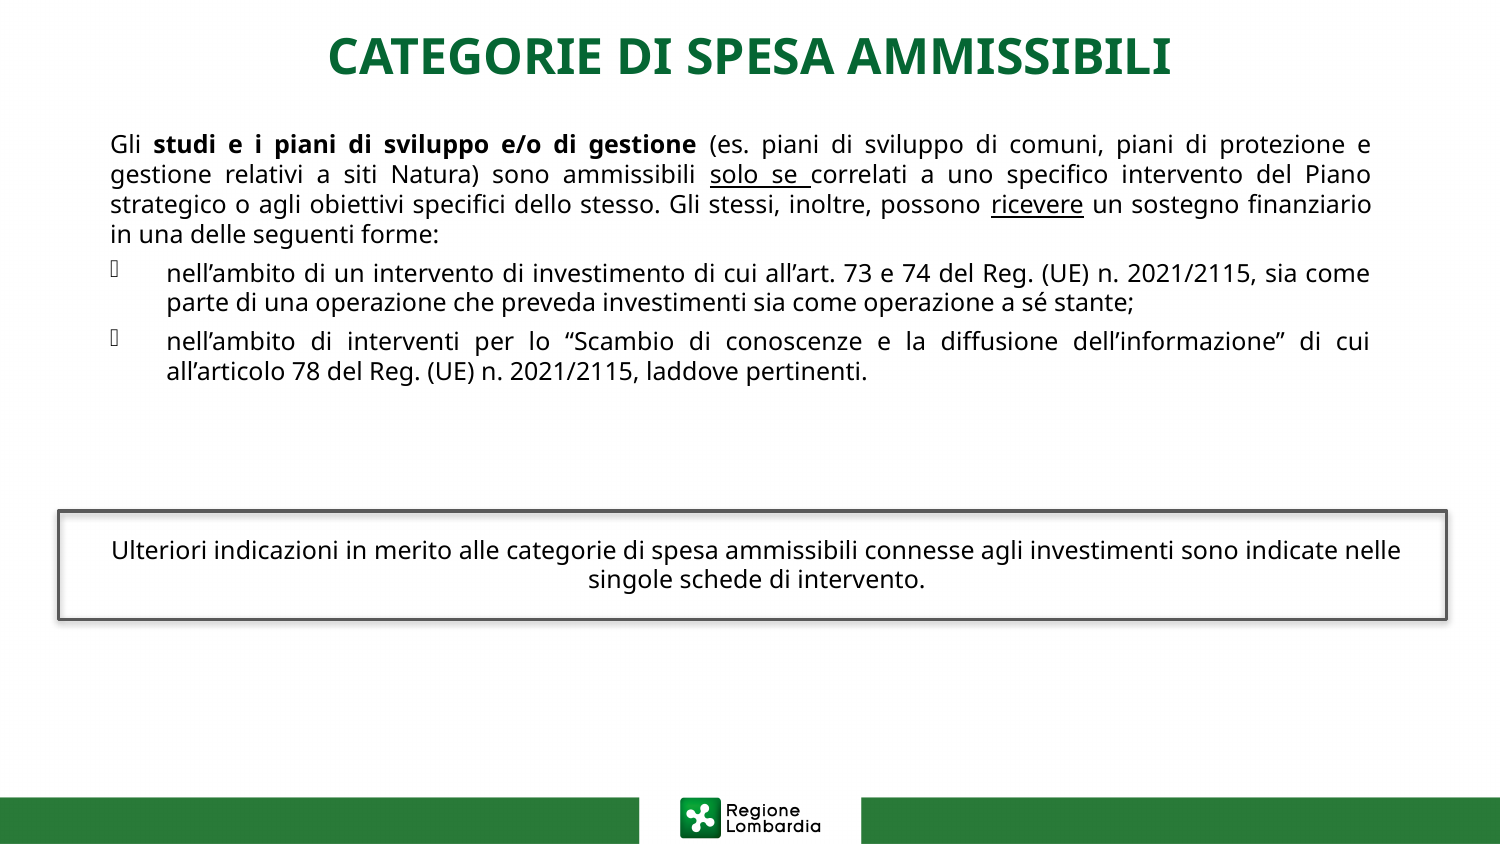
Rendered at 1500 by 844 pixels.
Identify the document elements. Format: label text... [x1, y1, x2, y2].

text_box [58, 510, 1448, 620]
picture [0, 0, 1500, 844]
text_box CATEGORIE DI SPESA AMMISSIBILI [112, 0, 1388, 109]
text_box Gli studi e i piani di sviluppo e/o di gestione (es. piani di sviluppo di comuni, piani di protezione e gestione relativi a siti Natura) sono ammissibili solo se correlati a uno specifico intervento del Piano strategico o agli obiettivi specifici dello stesso. Gli stessi, inoltre, possono ricevere un sostegno finanziario in una delle seguenti forme: nell’ambito di un intervento di investimento di cui all’art. 73 e 74 del Reg. (UE) n. 2021/2115, sia come parte di una operazione che preveda investimenti sia come operazione a sé stante; nell’ambito di interventi per lo “Scambio di conoscenze e la diffusione dell’informazione” di cui all’articolo 78 del Reg. (UE) n. 2021/2115, laddove pertinenti. [95, 121, 1388, 431]
